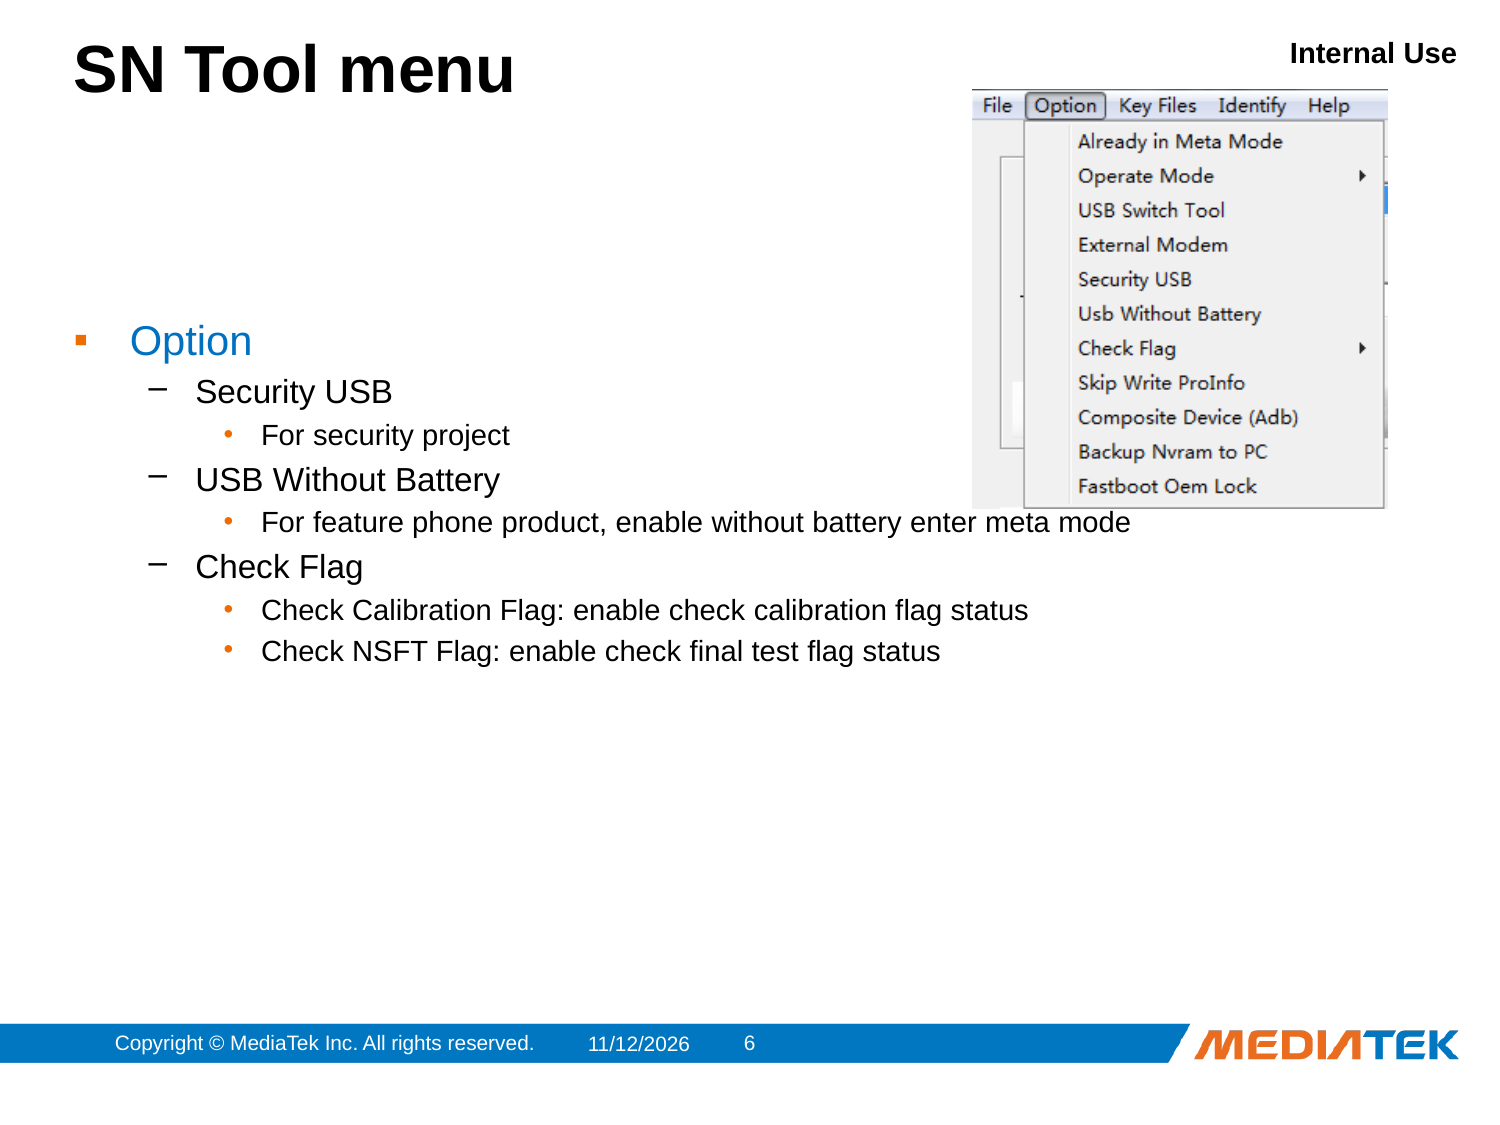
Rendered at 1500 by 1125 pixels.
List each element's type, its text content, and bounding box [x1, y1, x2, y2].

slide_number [573, 1022, 711, 1090]
footer Copyright © MediaTek Inc. All rights reserved. [99, 1022, 573, 1090]
picture [971, 89, 1389, 509]
picture [0, 1023, 99, 1063]
slide_number 5 [711, 1022, 789, 1090]
title SN Tool menu [58, 11, 1381, 93]
picture [789, 1023, 1459, 1063]
list Option Security USB For security project USB Without Battery For feature phone product, enable without battery enter meta mode Check Flag Check Calibration Flag: enable check calibration flag status Check NSFT Flag: enable check final test flag status [58, 93, 1466, 1020]
